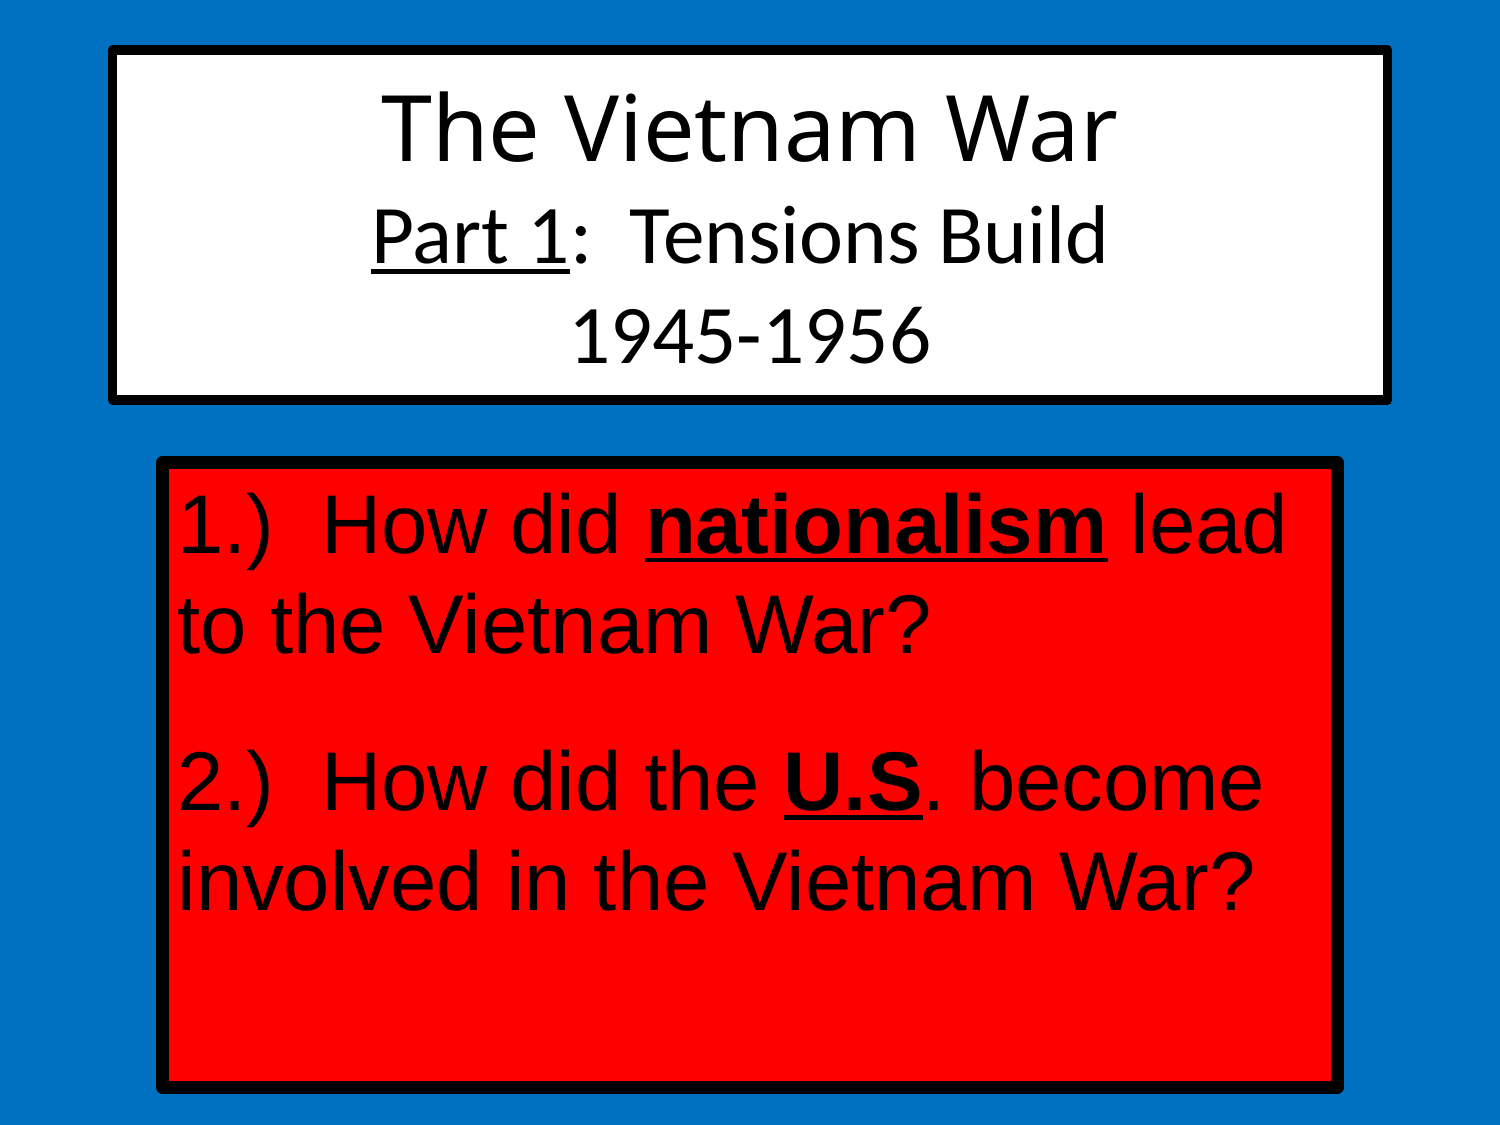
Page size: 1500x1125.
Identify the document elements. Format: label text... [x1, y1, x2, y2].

title The Vietnam War Part 1: Tensions Build 1945-1956 [112, 50, 1388, 400]
subtitle 1.) How did nationalism lead to the Vietnam War? 2.) How did the U.S. become involved in the Vietnam War? [162, 462, 1338, 1088]
